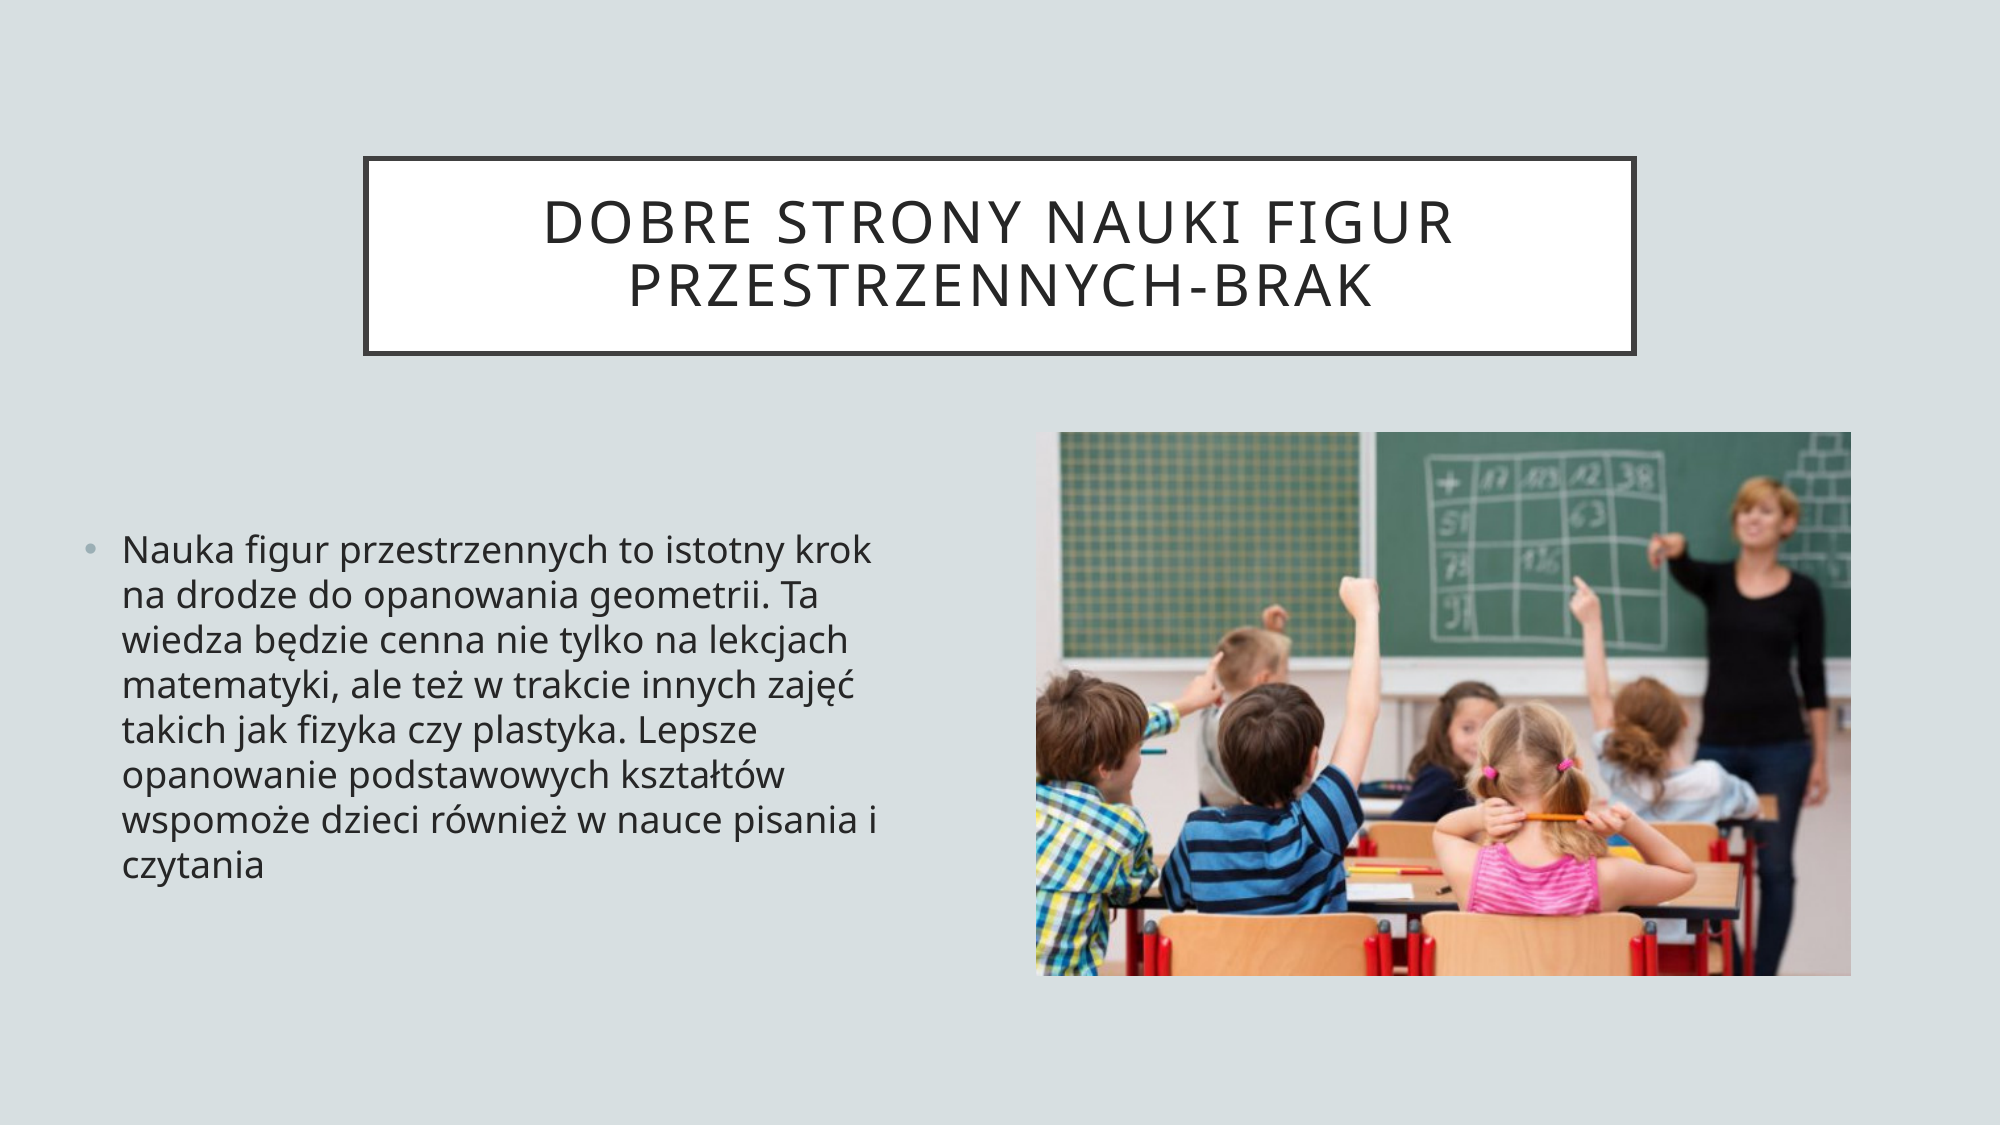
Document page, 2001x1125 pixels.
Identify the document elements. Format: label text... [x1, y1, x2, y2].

title Dobre strony nauki figur przestrzennych-brak [363, 156, 1637, 356]
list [1036, 432, 1851, 976]
list Nauka figur przestrzennych to istotny krok na drodze do opanowania geometrii. Ta wiedza będzie cenna nie tylko na lekcjach matematyki, ale też w trakcie innych zajęć takich jak fizyka czy plastyka. Lepsze opanowanie podstawowych kształtów wspomoże dzieci również w nauce pisania i czytania [69, 518, 919, 1125]
